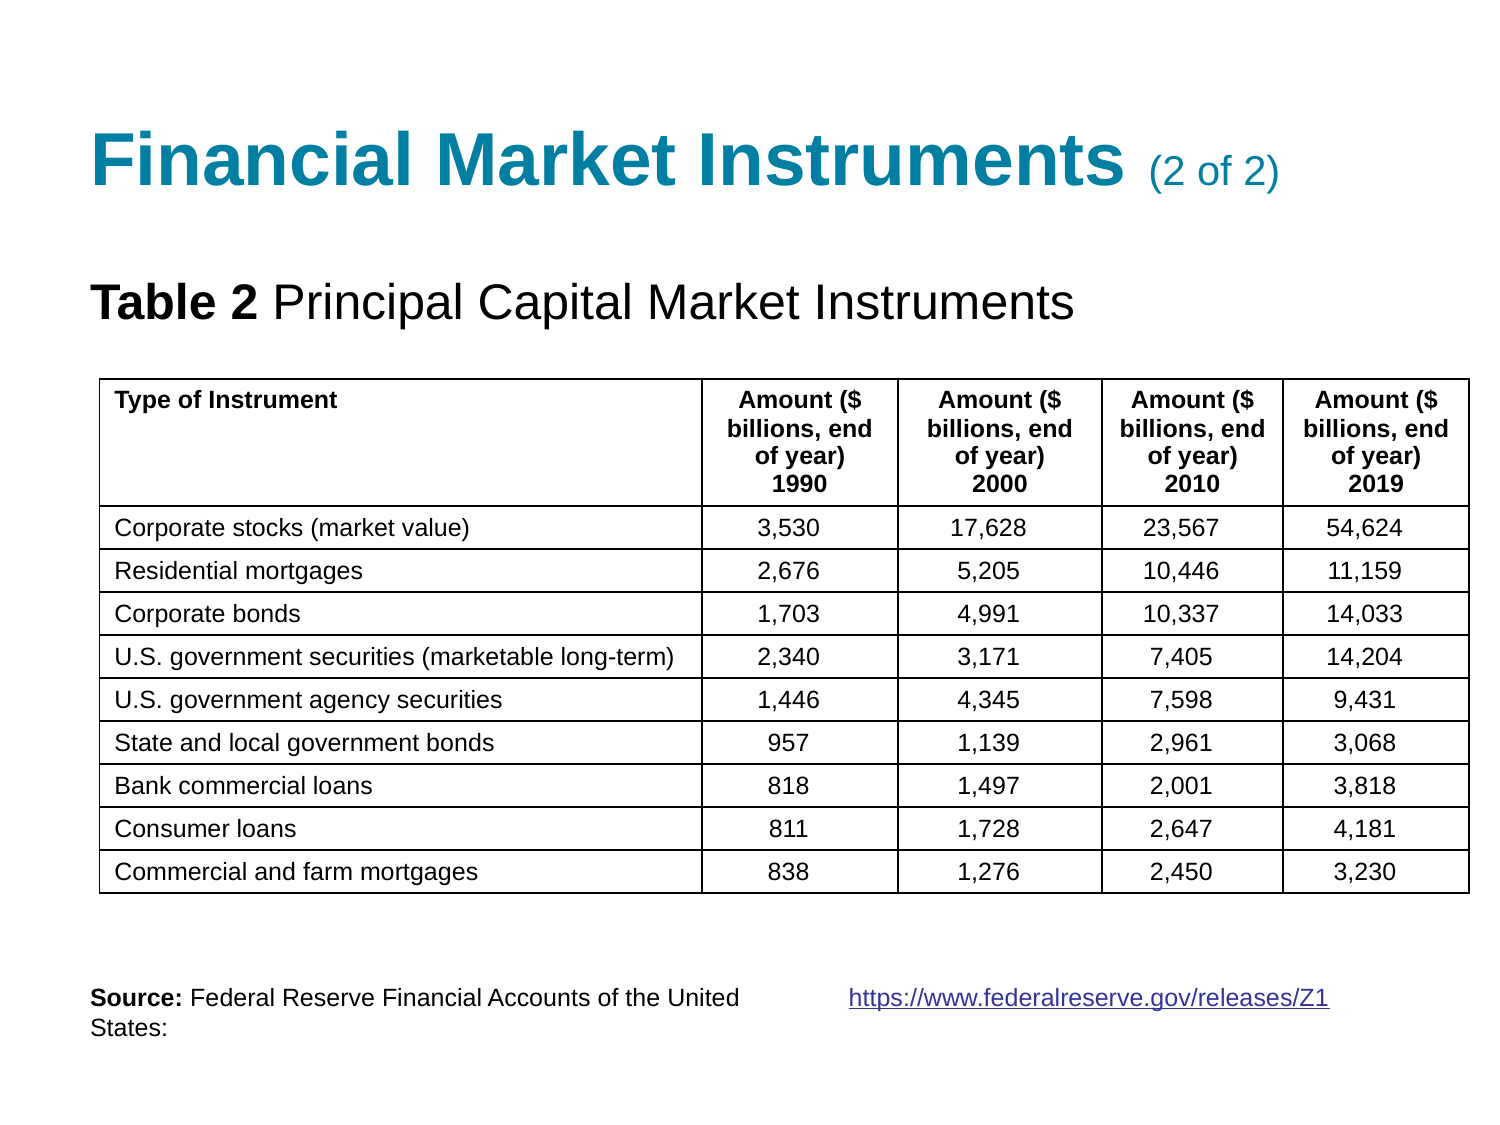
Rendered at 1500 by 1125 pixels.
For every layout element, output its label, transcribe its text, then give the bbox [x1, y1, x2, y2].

table_cell Consumer loans [100, 808, 701, 849]
table_cell 1,728 [899, 808, 1101, 849]
table_cell 1,703 [703, 593, 897, 634]
table_cell Commercial and farm mortgages [100, 851, 701, 892]
table_cell 811 [703, 808, 897, 849]
table_cell 4,181 [1284, 808, 1468, 849]
table_cell 2,340 [703, 636, 897, 677]
table_cell U.S. government securities (marketable long-term) [100, 636, 701, 677]
table_cell 3,230 [1284, 851, 1468, 892]
table_cell 2,450 [1103, 851, 1282, 892]
table_cell Residential mortgages [100, 550, 701, 591]
table_header Amount ($ billions, end of year) 2019 [1284, 380, 1468, 505]
table_cell 14,033 [1284, 593, 1468, 634]
table_cell 1,139 [899, 722, 1101, 763]
table_cell 3,171 [899, 636, 1101, 677]
table_cell 2,647 [1103, 808, 1282, 849]
table_cell 10,337 [1103, 593, 1282, 634]
table_cell 5,205 [899, 550, 1101, 591]
table_header Amount ($ billions, end of year) 2010 [1103, 380, 1282, 505]
table_cell 838 [703, 851, 897, 892]
title Financial Market Instruments (2 of 2) [75, 35, 1425, 216]
table_cell 2,676 [703, 550, 897, 591]
table_cell 9,431 [1284, 679, 1468, 720]
table_cell 2,961 [1103, 722, 1282, 763]
list Source: Federal Reserve Financial Accounts of the United States: [75, 966, 841, 1032]
table_cell 1,497 [899, 765, 1101, 806]
table_cell 54,624 [1284, 507, 1468, 548]
table_cell 3,068 [1284, 722, 1468, 763]
table_cell 4,991 [899, 593, 1101, 634]
table_header Type of Instrument [100, 380, 701, 505]
table_cell 3,530 [703, 507, 897, 548]
table_cell State and local government bonds [100, 722, 701, 763]
table_cell 1,276 [899, 851, 1101, 892]
table_cell 818 [703, 765, 897, 806]
table_header Amount ($ billions, end of year) 2000 [899, 380, 1101, 505]
table_cell 7,598 [1103, 679, 1282, 720]
table_cell 957 [703, 722, 897, 763]
table_cell 3,818 [1284, 765, 1468, 806]
list https://www.federalreserve.gov/releases/Z1 [848, 981, 1393, 1023]
table_cell Bank commercial loans [100, 765, 701, 806]
table_cell 2,001 [1103, 765, 1282, 806]
table_cell 23,567 [1103, 507, 1282, 548]
table_header Amount ($ billions, end of year) 1990 [703, 380, 897, 505]
table_cell 14,204 [1284, 636, 1468, 677]
table_cell 4,345 [899, 679, 1101, 720]
table_cell 11,159 [1284, 550, 1468, 591]
list Table 2 Principal Capital Market Instruments [75, 254, 1121, 344]
table_cell 10,446 [1103, 550, 1282, 591]
table_cell Corporate bonds [100, 593, 701, 634]
table_cell U.S. government agency securities [100, 679, 701, 720]
table_cell 1,446 [703, 679, 897, 720]
table_cell 7,405 [1103, 636, 1282, 677]
table_cell 17,628 [899, 507, 1101, 548]
table_cell Corporate stocks (market value) [100, 507, 701, 548]
